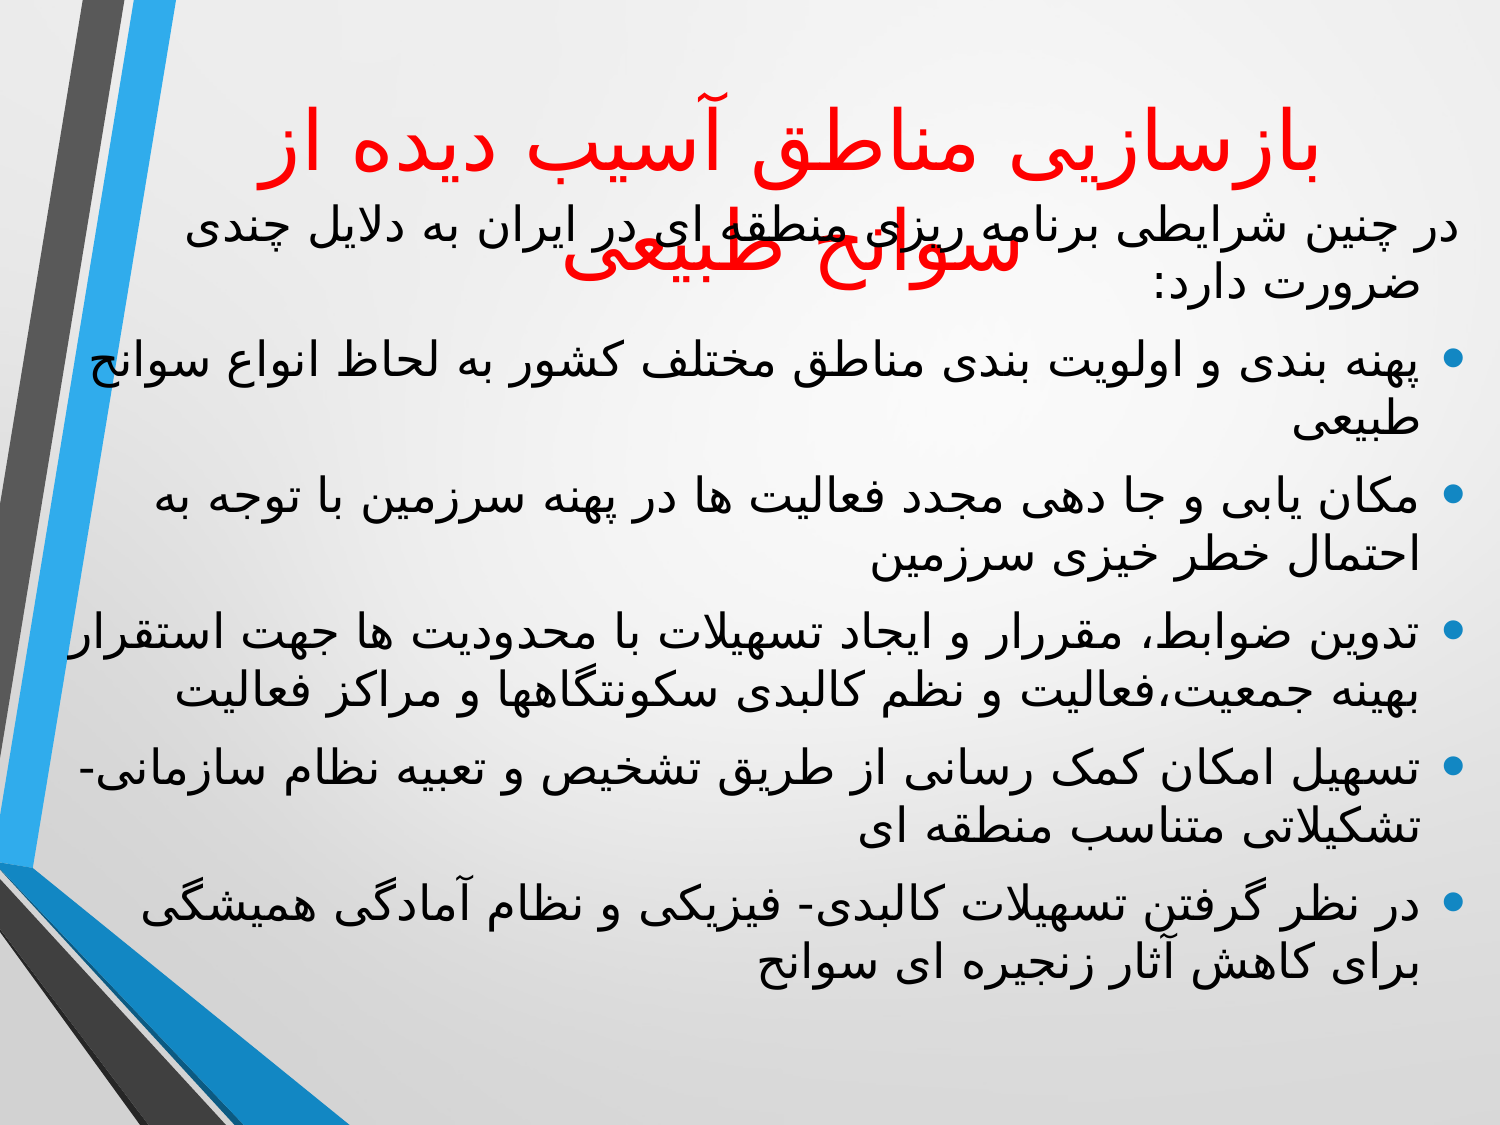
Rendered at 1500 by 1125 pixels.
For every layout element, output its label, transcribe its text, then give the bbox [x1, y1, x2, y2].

list در چنین شرایطی برنامه ریزی منطقه ای در ایران به دلایل چندی ضرورت دارد: پهنه بندی و اولویت بندی مناطق مختلف کشور به لحاظ انواع سوانح طبیعی مکان یابی و جا دهی مجدد فعالیت ها در پهنه سرزمین با توجه به احتمال خطر خیزی سرزمین تدوین ضوابط، مقررار و ایجاد تسهیلات با محدودیت ها جهت استقرار بهینه جمعیت،فعالیت و نظم کالبدی سکونتگاهها و مراکز فعالیت تسهیل امکان کمک رسانی از طریق تشخیص و تعبیه نظام سازمانی- تشکیلاتی متناسب منطقه ای در نظر گرفتن تسهیلات کالبدی- فیزیکی و نظام آمادگی همیشگی برای کاهش آثار زنجیره ای سوانح [35, 175, 1477, 1005]
title بازسازیی مناطق آسیب دیده از سوانح طبیعی [161, 75, 1425, 175]
